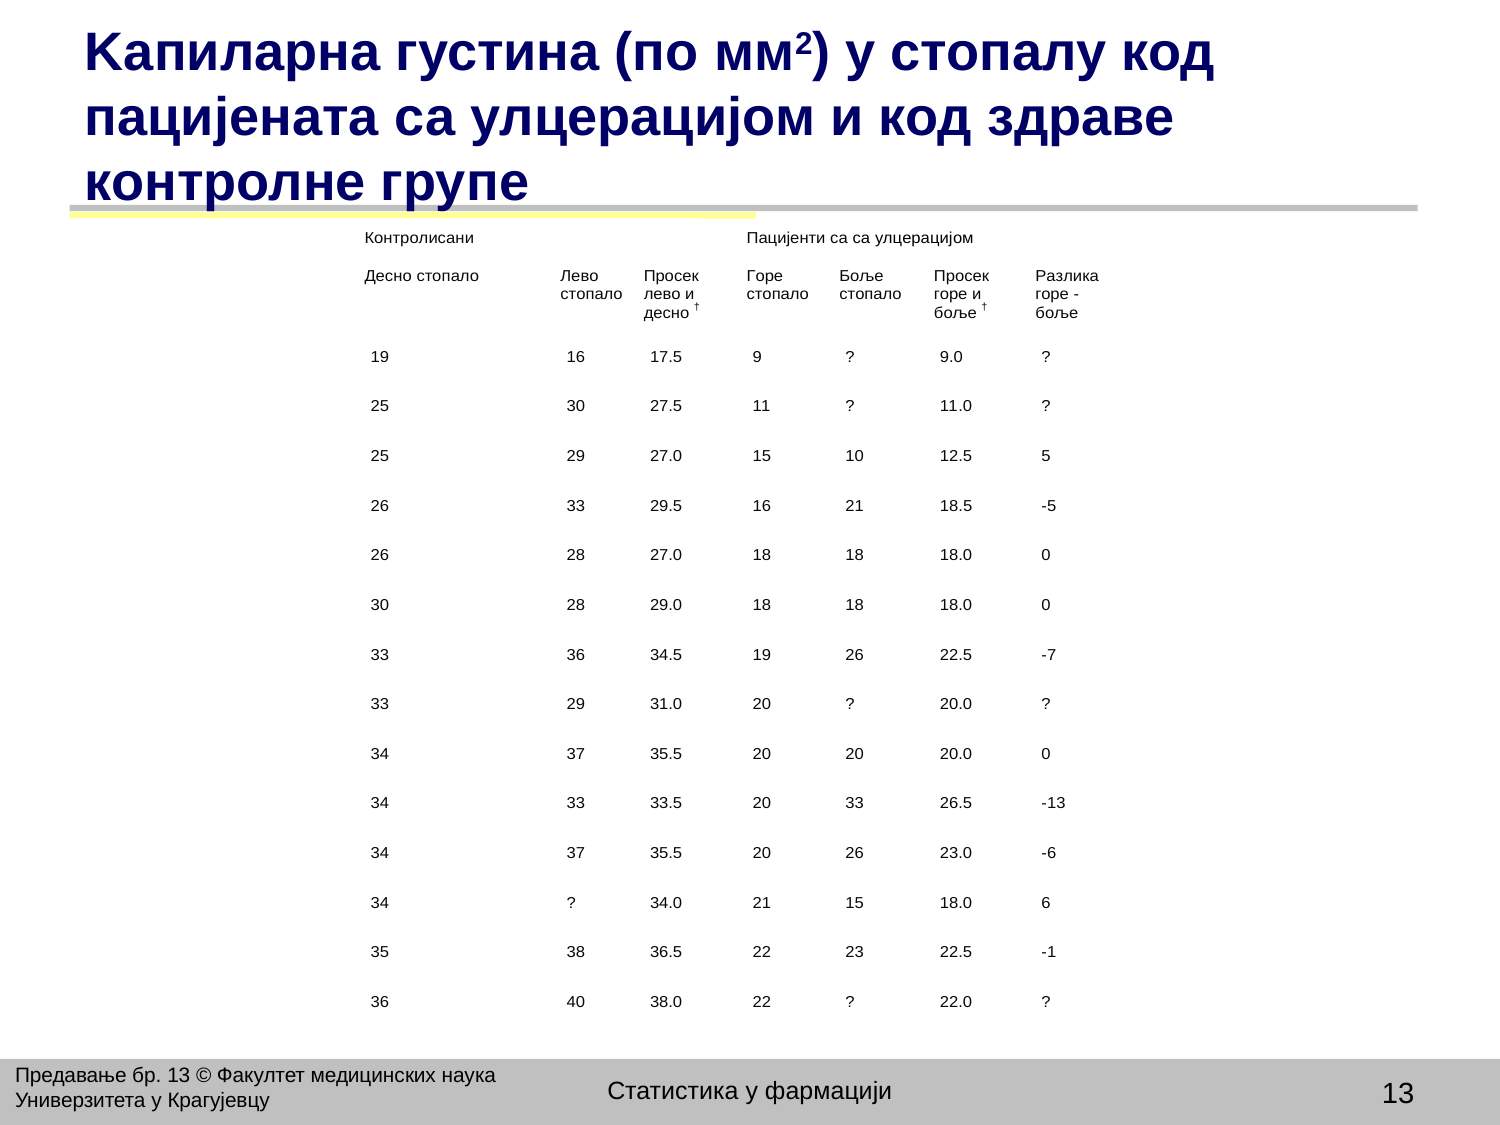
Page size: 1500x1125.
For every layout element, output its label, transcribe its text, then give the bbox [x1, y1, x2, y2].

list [346, 218, 1138, 1055]
slide_number 13 [1079, 1066, 1430, 1125]
slide_number Предавање бр. 13 © Факултет медицинских наука Универзитета у Крагујевцу [0, 1053, 614, 1108]
footer Статистика у фармацији [512, 1066, 988, 1125]
title Kапиларна густина (по мм2) у стопалу код пацијената са улцерацијом и код здраве контролне групе [69, 19, 1426, 208]
